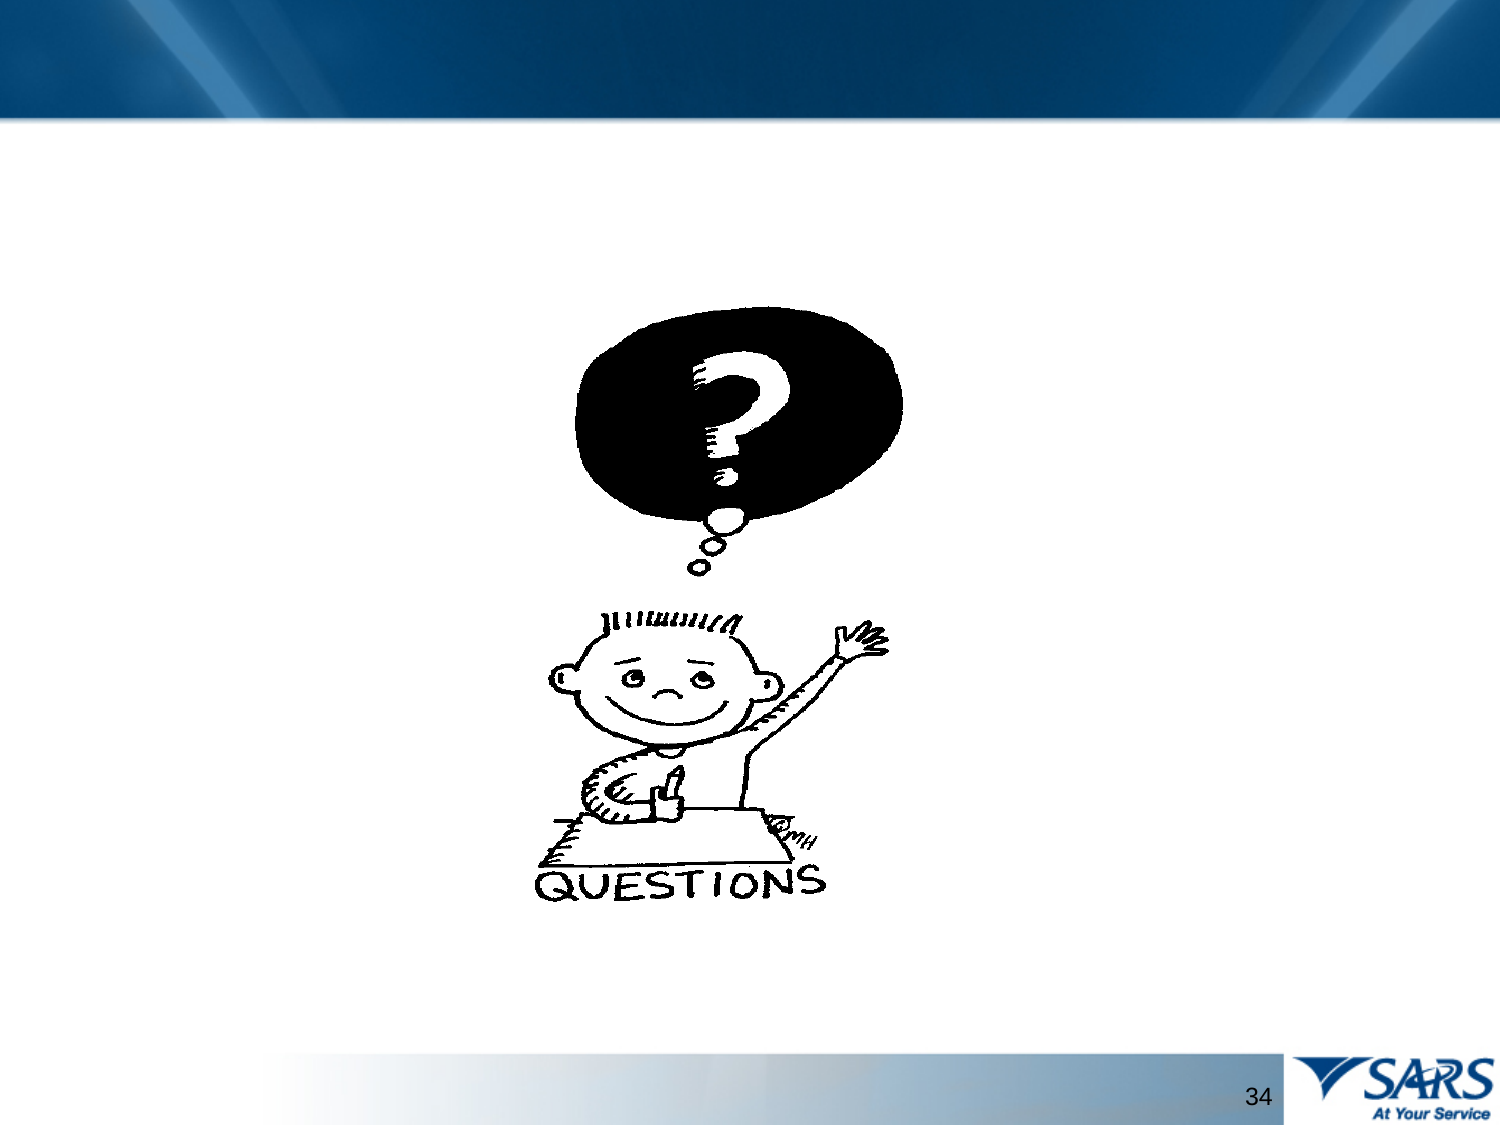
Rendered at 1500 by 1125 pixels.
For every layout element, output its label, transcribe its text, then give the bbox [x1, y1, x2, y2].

picture [0, 0, 1500, 1125]
slide_number 34 [1188, 1079, 1330, 1111]
